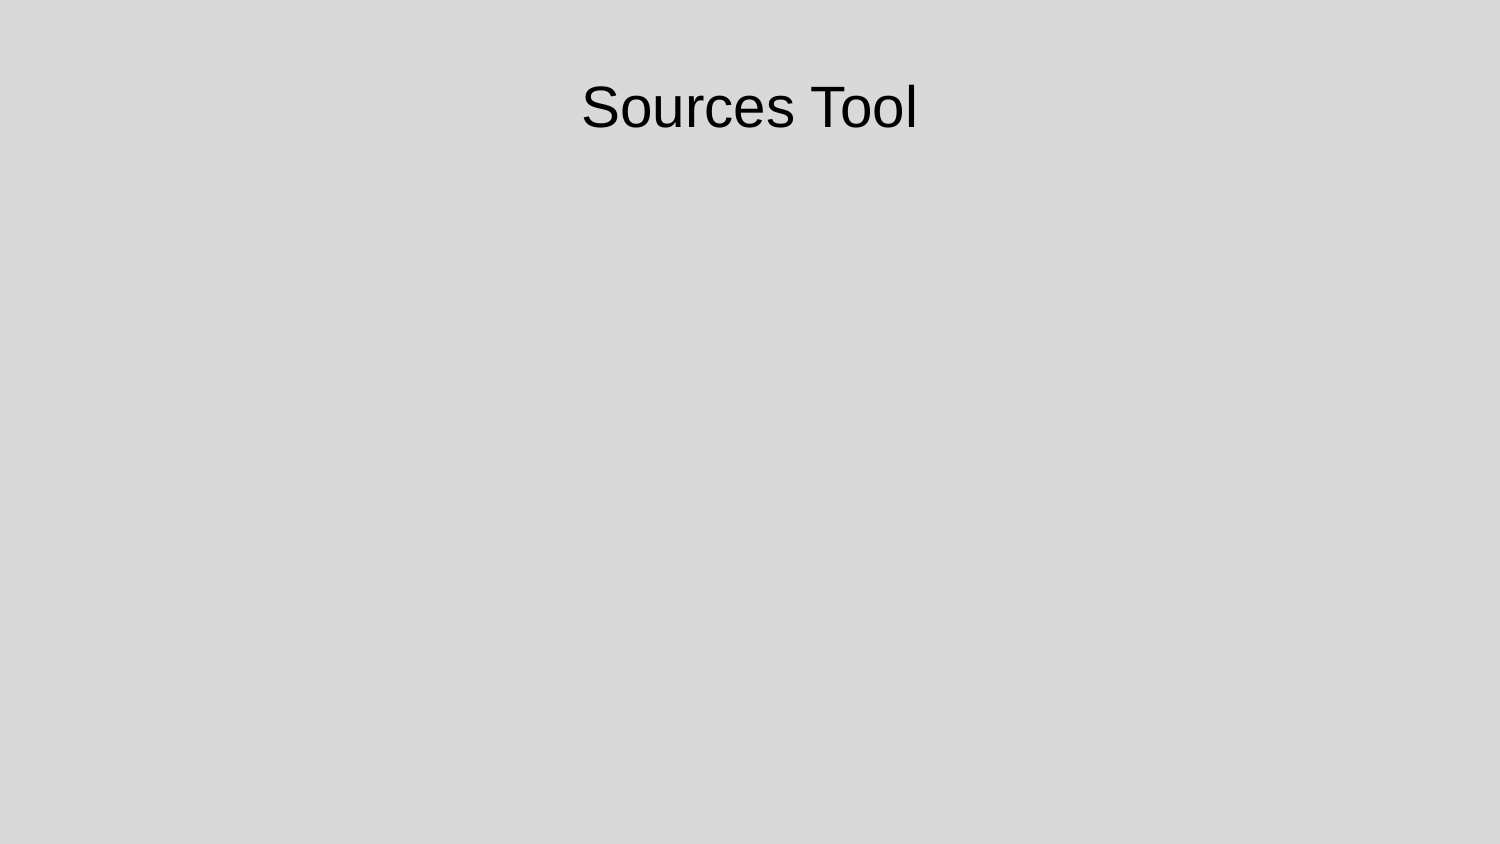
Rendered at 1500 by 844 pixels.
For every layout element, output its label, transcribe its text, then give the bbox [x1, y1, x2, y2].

title Sources Tool [75, 33, 1425, 175]
